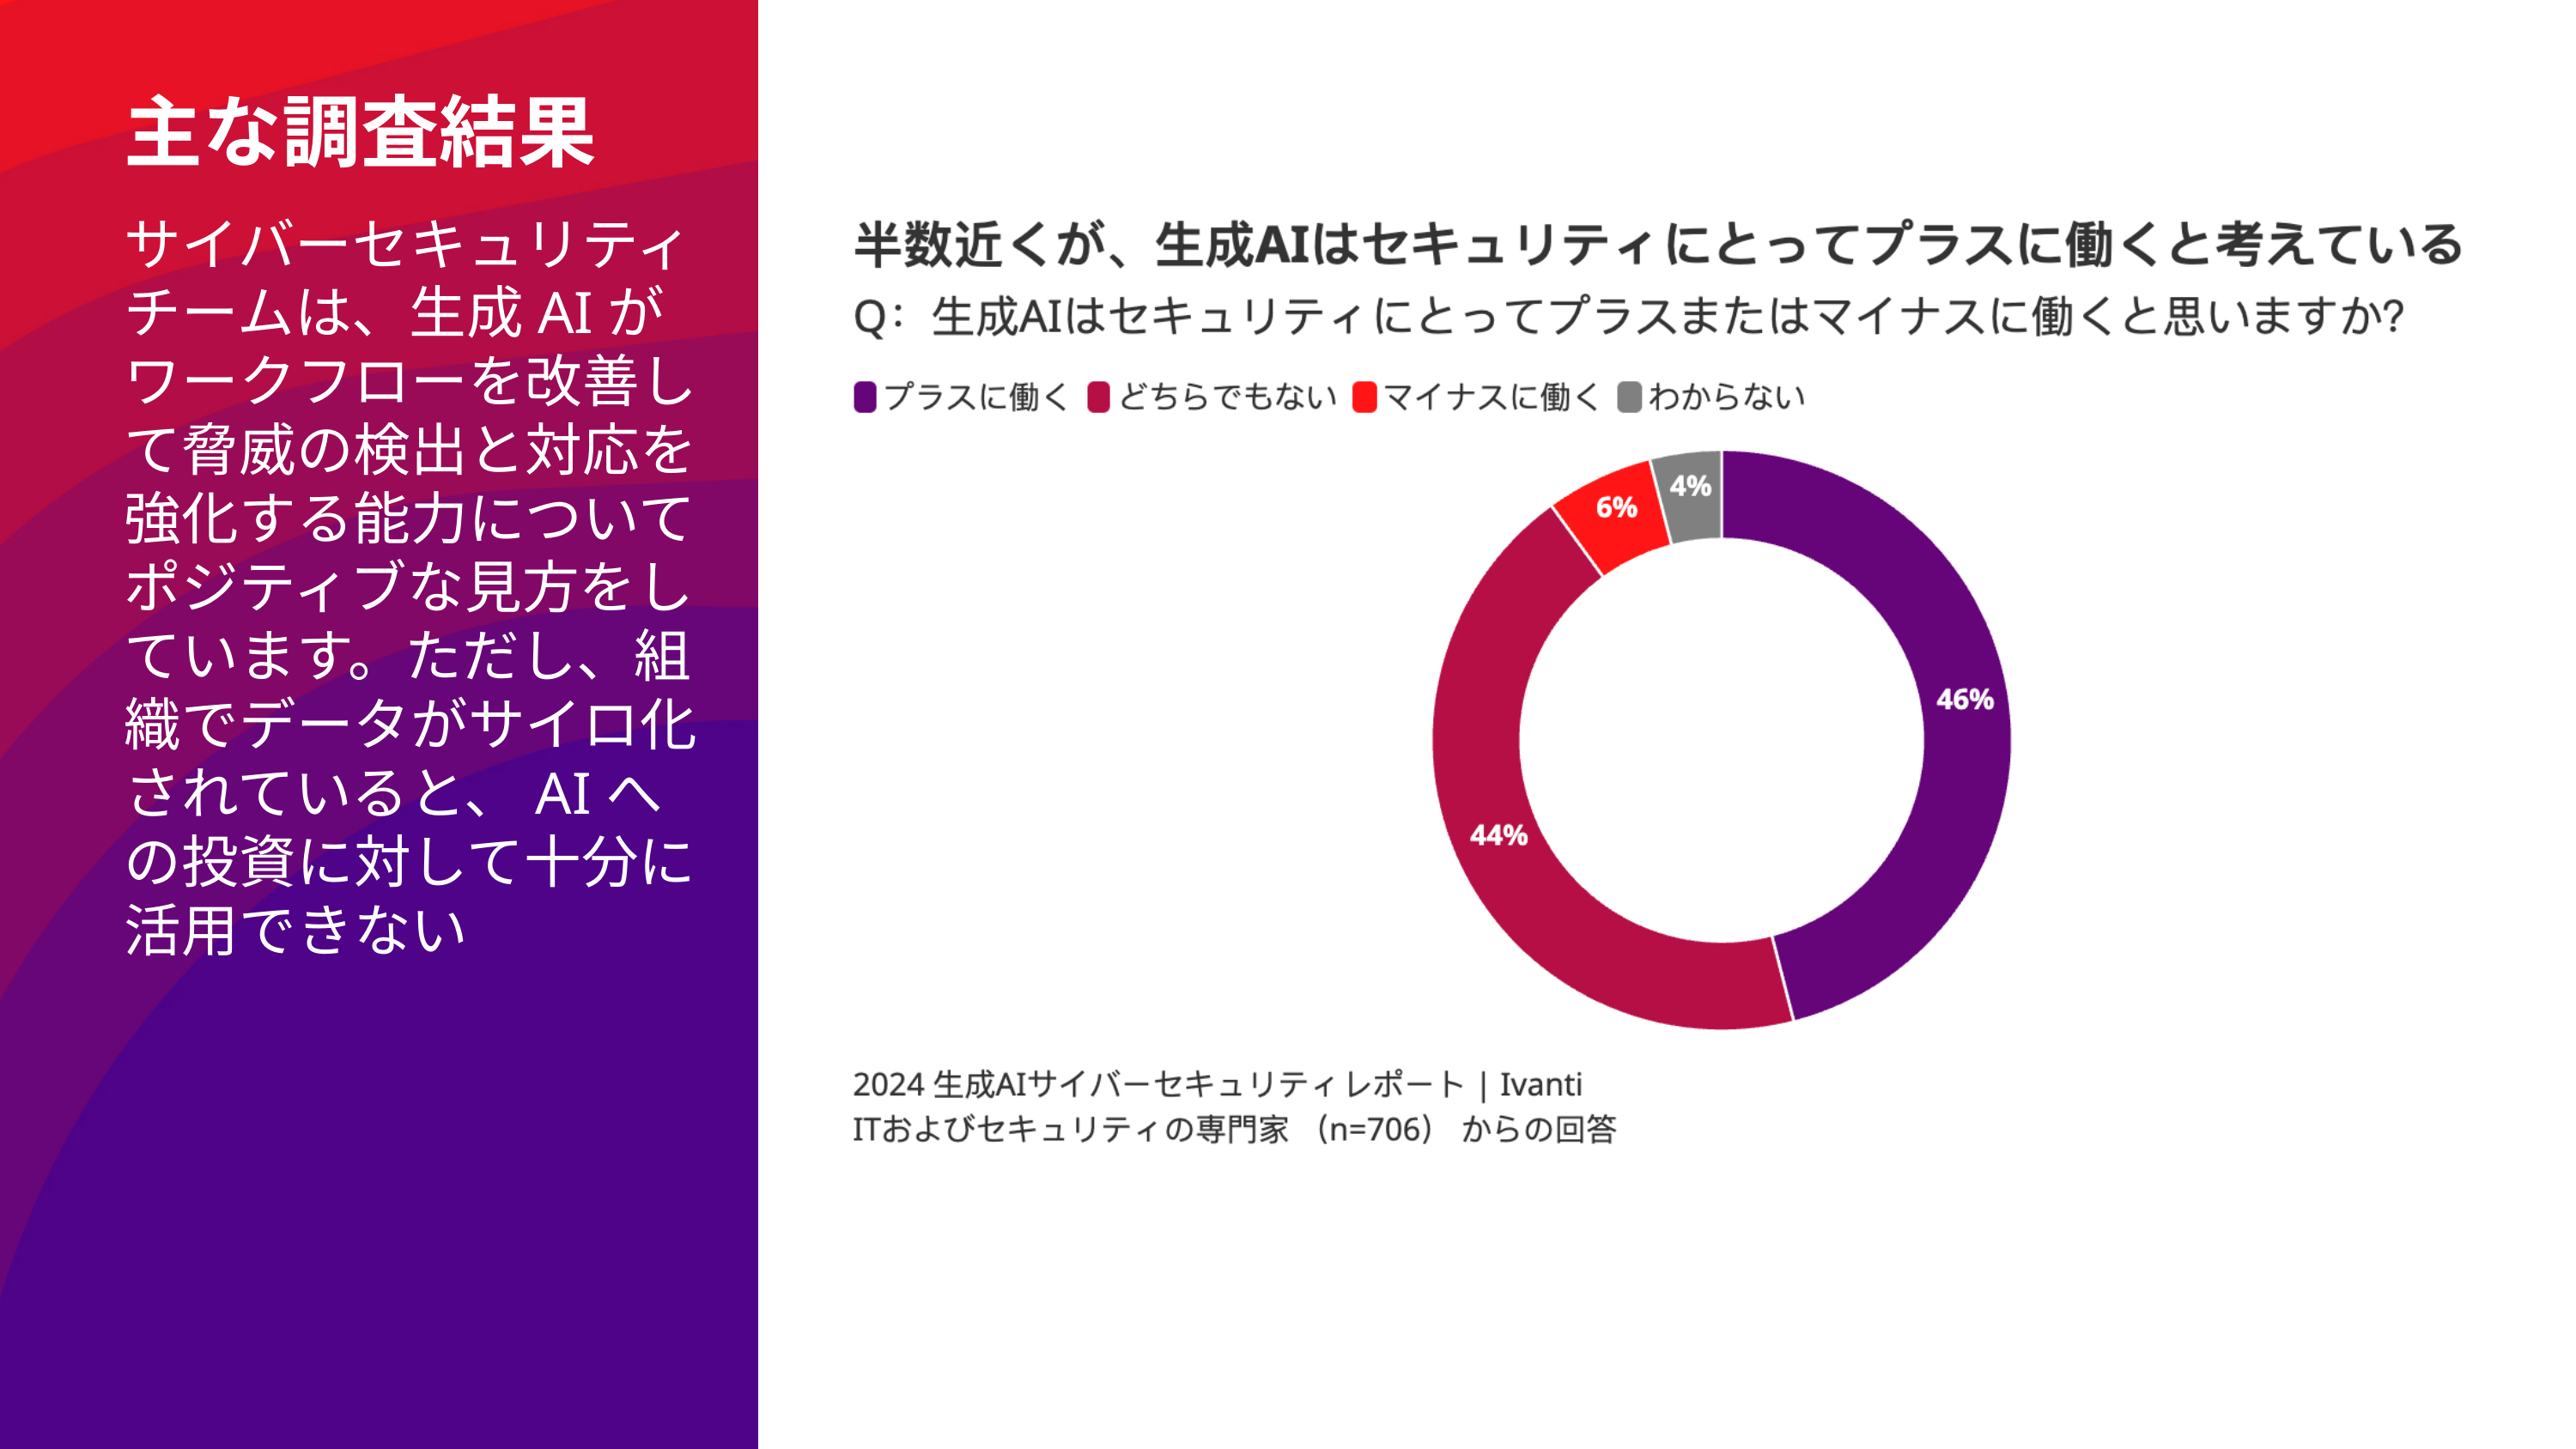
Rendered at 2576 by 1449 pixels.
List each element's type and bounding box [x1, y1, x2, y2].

picture [835, 191, 2500, 1174]
picture [0, 0, 759, 1449]
